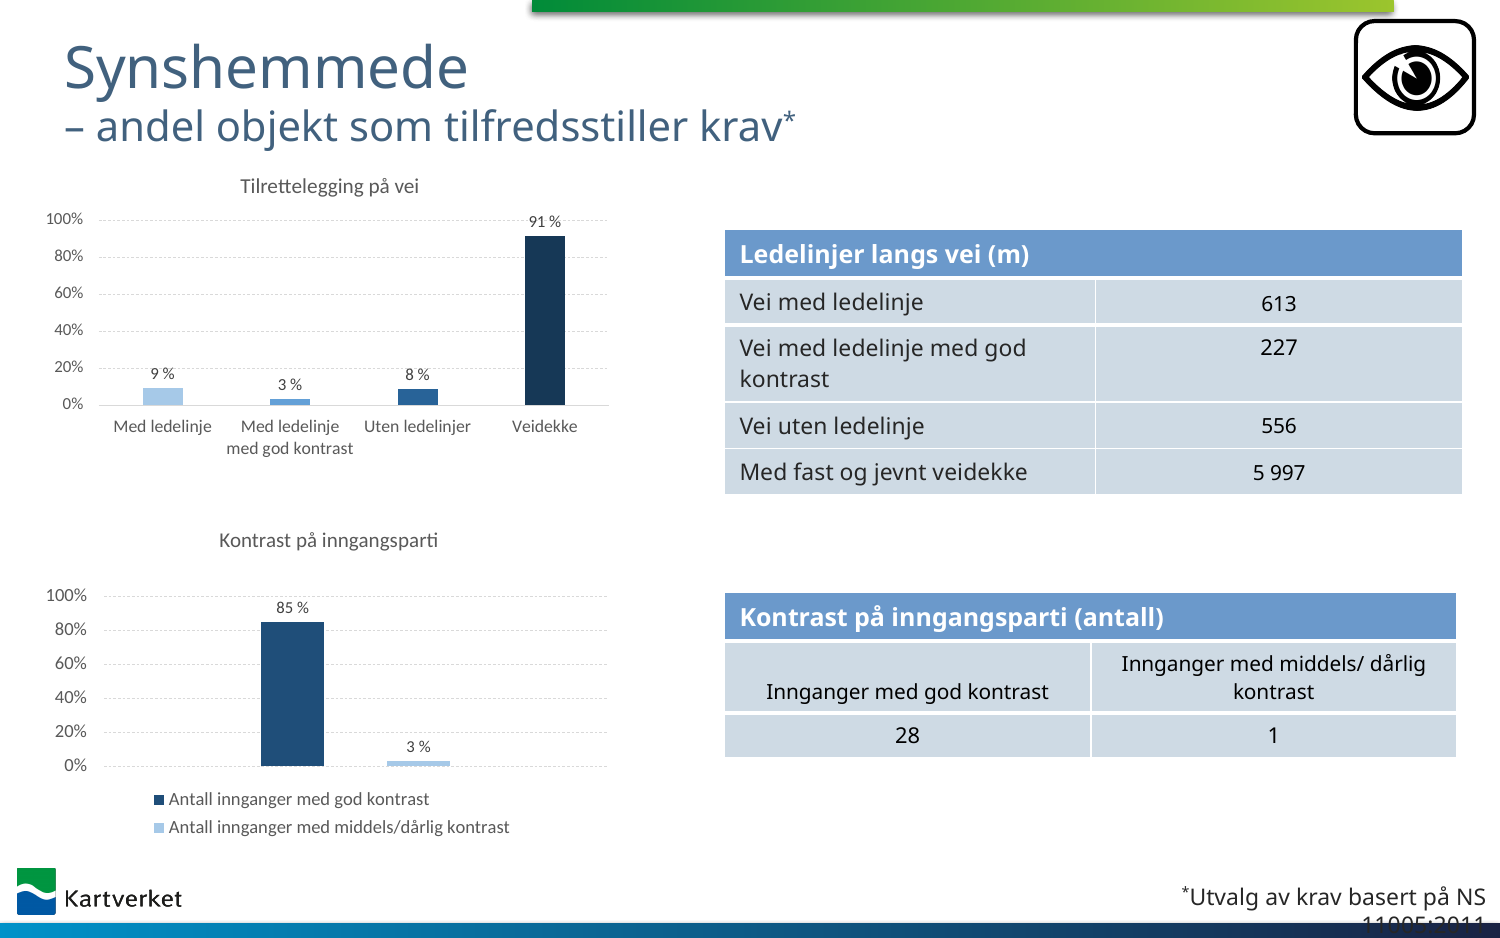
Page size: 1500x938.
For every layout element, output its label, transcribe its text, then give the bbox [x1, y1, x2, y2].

table_cell Med fast og jevnt veidekke [725, 449, 1095, 494]
picture [41, 166, 619, 492]
table_cell 1 [1092, 715, 1456, 757]
picture [41, 520, 617, 846]
table_cell Vei med ledelinje [725, 280, 1095, 323]
table_cell Innganger med god kontrast [725, 643, 1090, 711]
text_box *Utvalg av krav basert på NS 11005:2011 [1068, 873, 1500, 938]
table_header Kontrast på inngangsparti (antall) [725, 593, 1456, 639]
table_cell 556 [1096, 403, 1462, 448]
text_box Synshemmede – andel objekt som tilfredsstiller krav* [49, 24, 1431, 158]
table_cell Innganger med middels/ dårlig kontrast [1092, 643, 1456, 711]
table_cell 28 [725, 715, 1090, 757]
table_cell Vei med ledelinje med god kontrast [725, 327, 1095, 401]
table_header Ledelinjer langs vei (m) [725, 230, 1462, 276]
table_cell 5 997 [1096, 449, 1462, 494]
table_cell 227 [1096, 327, 1462, 401]
table_cell Vei uten ledelinje [725, 403, 1095, 448]
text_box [1355, 20, 1475, 134]
table_cell 613 [1096, 280, 1462, 323]
